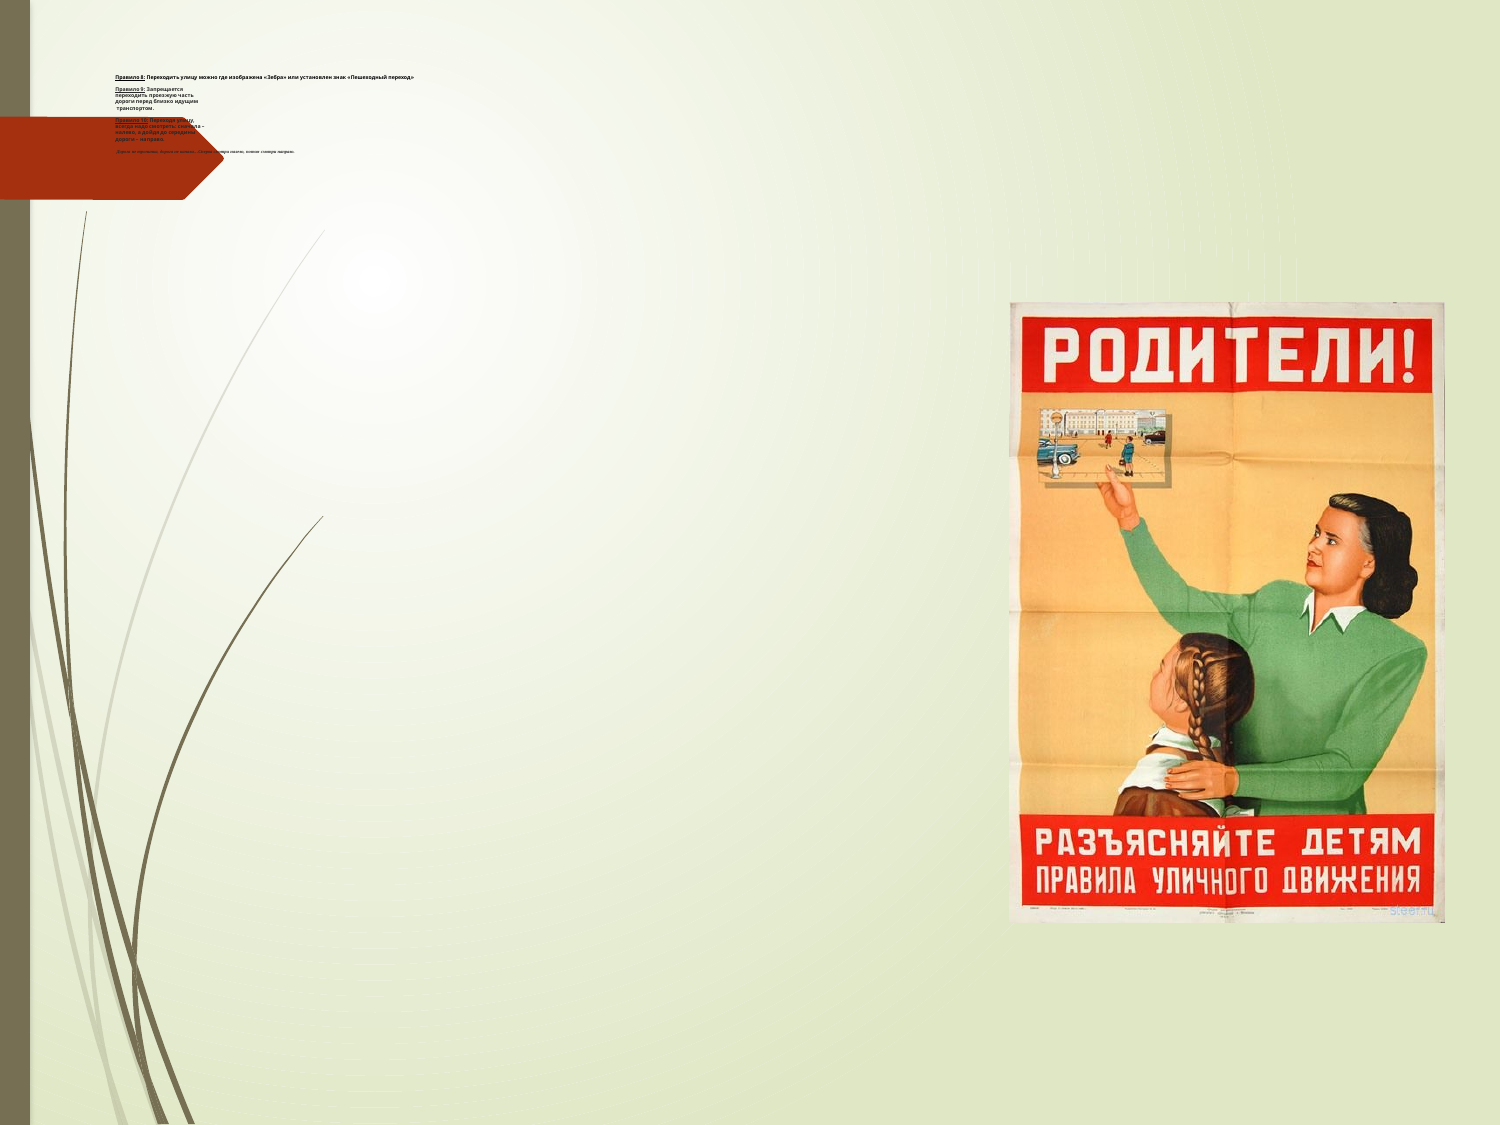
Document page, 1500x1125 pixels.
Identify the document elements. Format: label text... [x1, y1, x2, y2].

title Правило 8: Переходить улицу можно где изображена «Зебра» или установлен знак «Пешеходный переход» Правило 9: Запрещается переходить проезжую часть дороги перед близко идущим транспортом. Правило 10: Переходя улицу, всегда надо смотреть: сначала – налево, а дойдя до середины дороги – направо. Дорога не тропинка, дорога не канава…Сперва смотри налево, потом смотри направо. [100, 66, 1390, 174]
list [1009, 302, 1445, 923]
